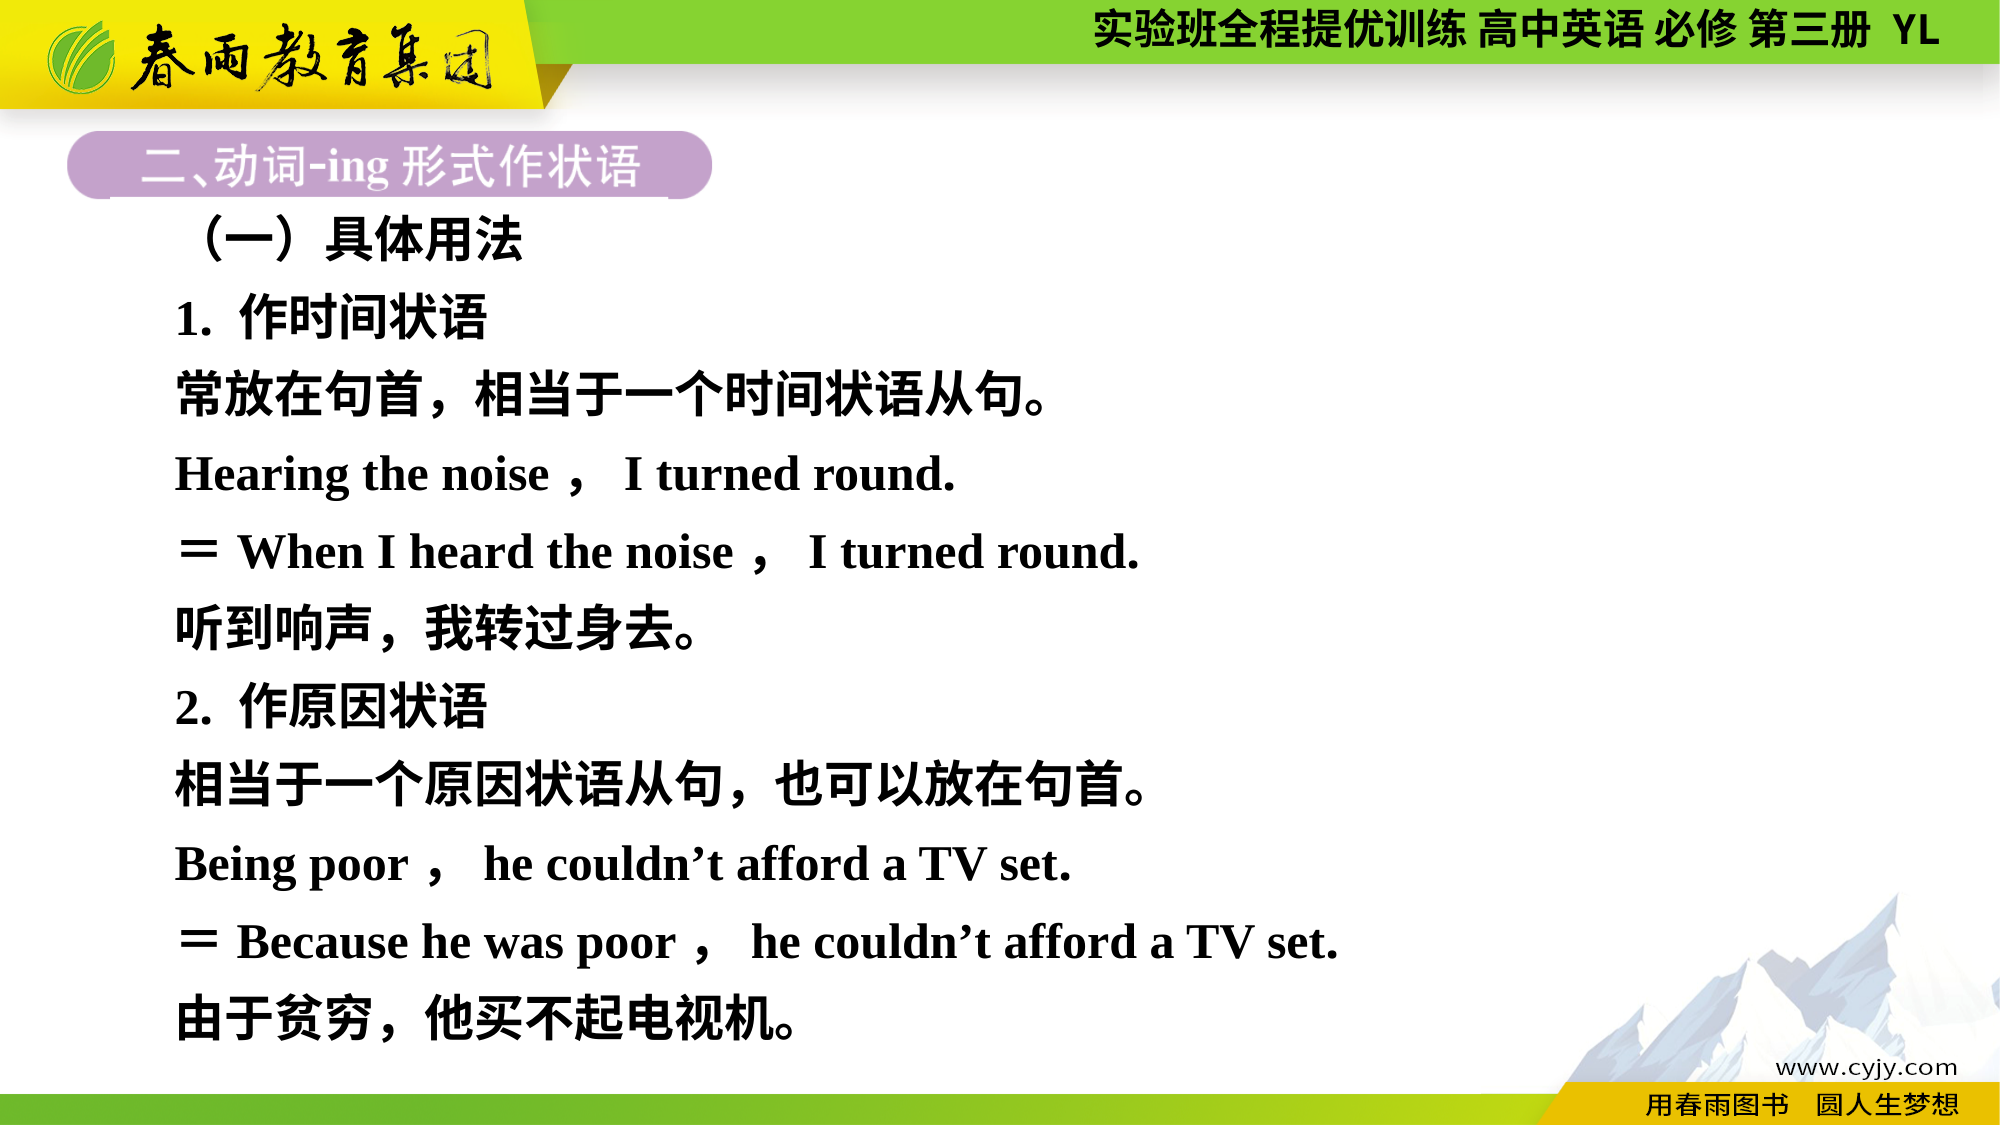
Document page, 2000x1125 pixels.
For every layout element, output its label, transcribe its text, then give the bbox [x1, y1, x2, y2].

list （一）具体用法 1. 作时间状语 常放在句首，相当于一个时间状语从句。 Hearing the noise，I turned round. ＝When I heard the noise，I turned round. 听到响声，我转过身去。 2. 作原因状语 相当于一个原因状语从句，也可以放在句首。 Being poor，he couldn’t afford a TV set. ＝Because he was poor，he couldn’t afford a TV set. 由于贫穷，他买不起电视机。 [59, 129, 1944, 1071]
picture [0, 0, 2000, 1125]
